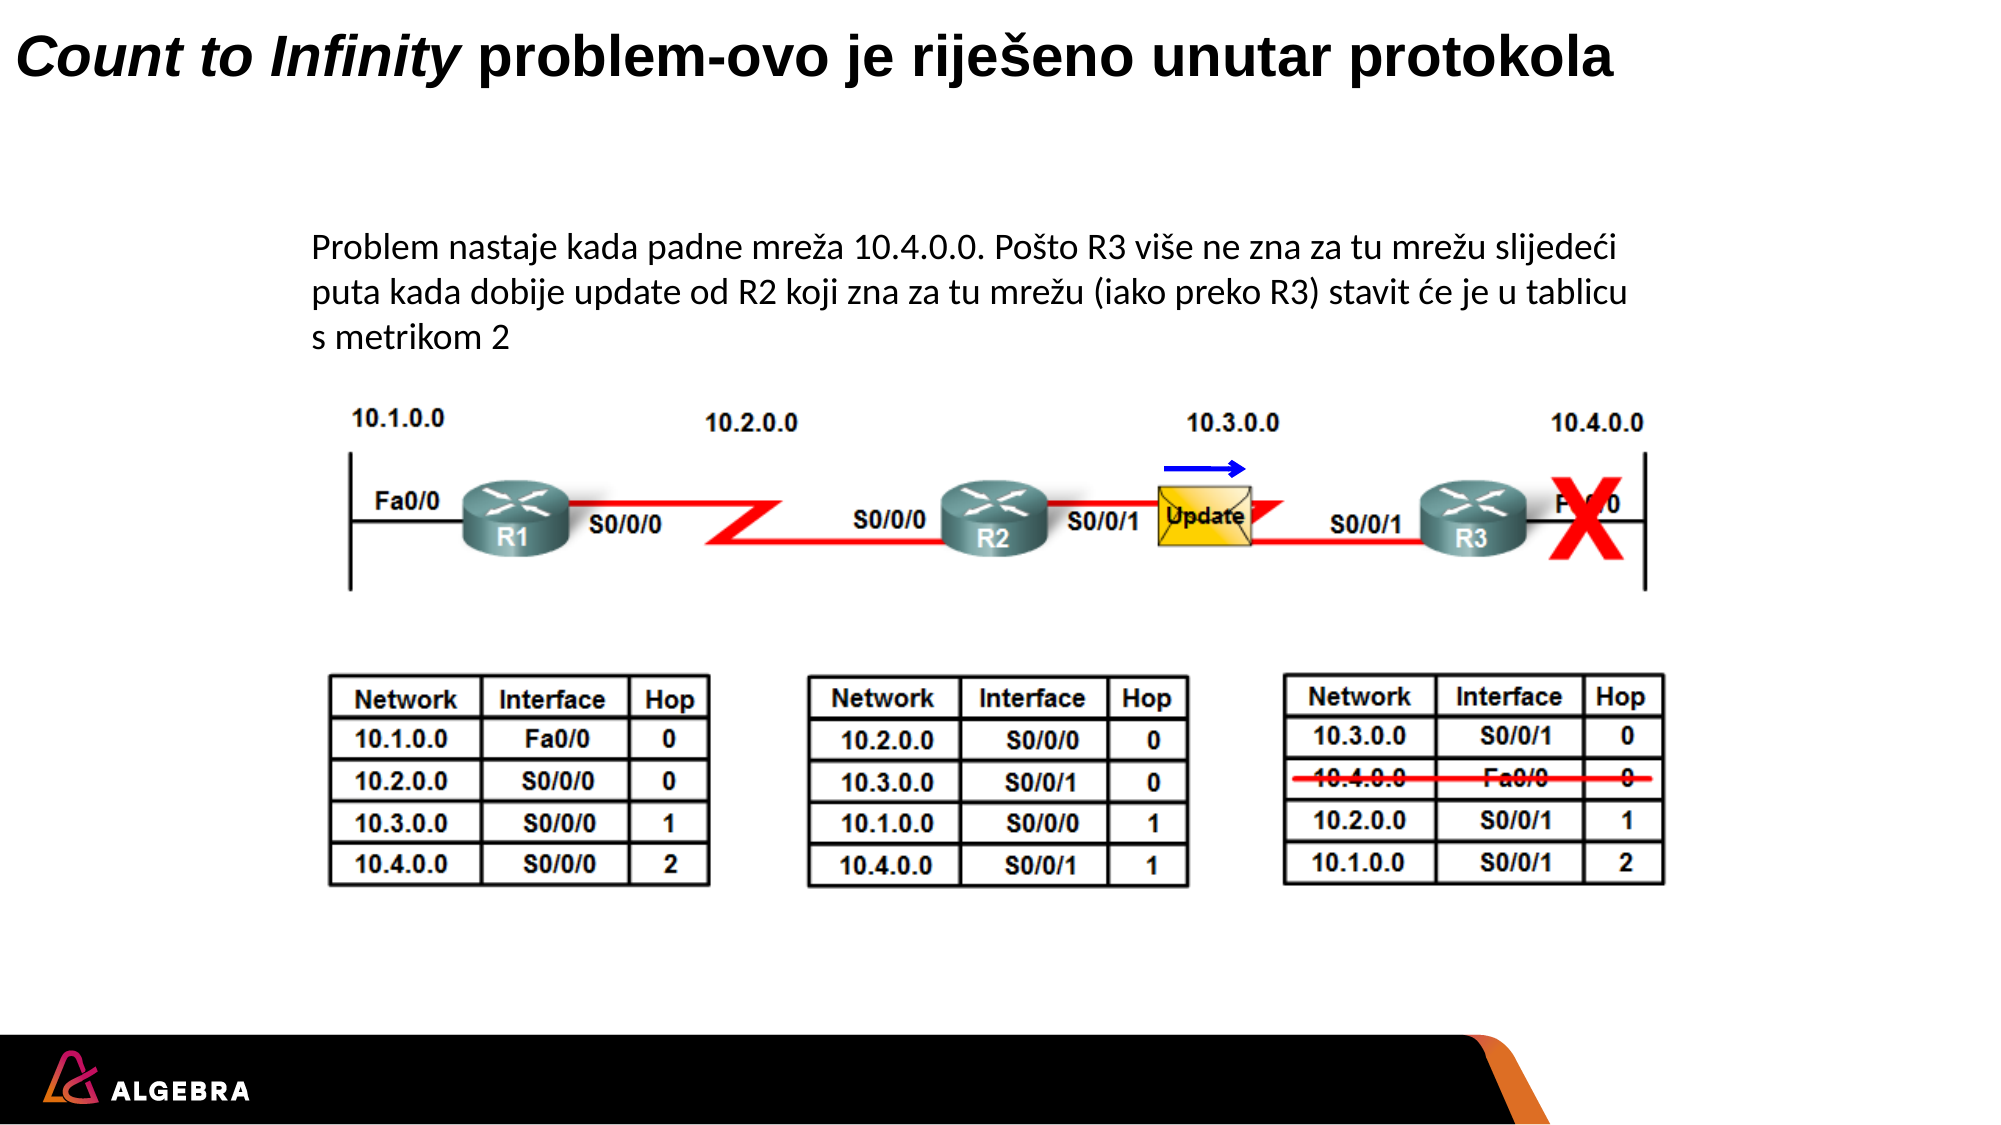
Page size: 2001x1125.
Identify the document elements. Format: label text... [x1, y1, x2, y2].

picture [320, 363, 1685, 903]
picture [0, 1034, 1733, 1125]
title Count to Infinity problem-ovo je riješeno unutar protokola [0, 4, 1725, 111]
text_box Problem nastaje kada padne mreža 10.4.0.0. Pošto R3 više ne zna za tu mrežu slijedeći puta kada dobije update od R2 koji zna za tu mrežu (iako preko R3) stavit će je u tablicu s metrikom 2 [296, 214, 1660, 365]
